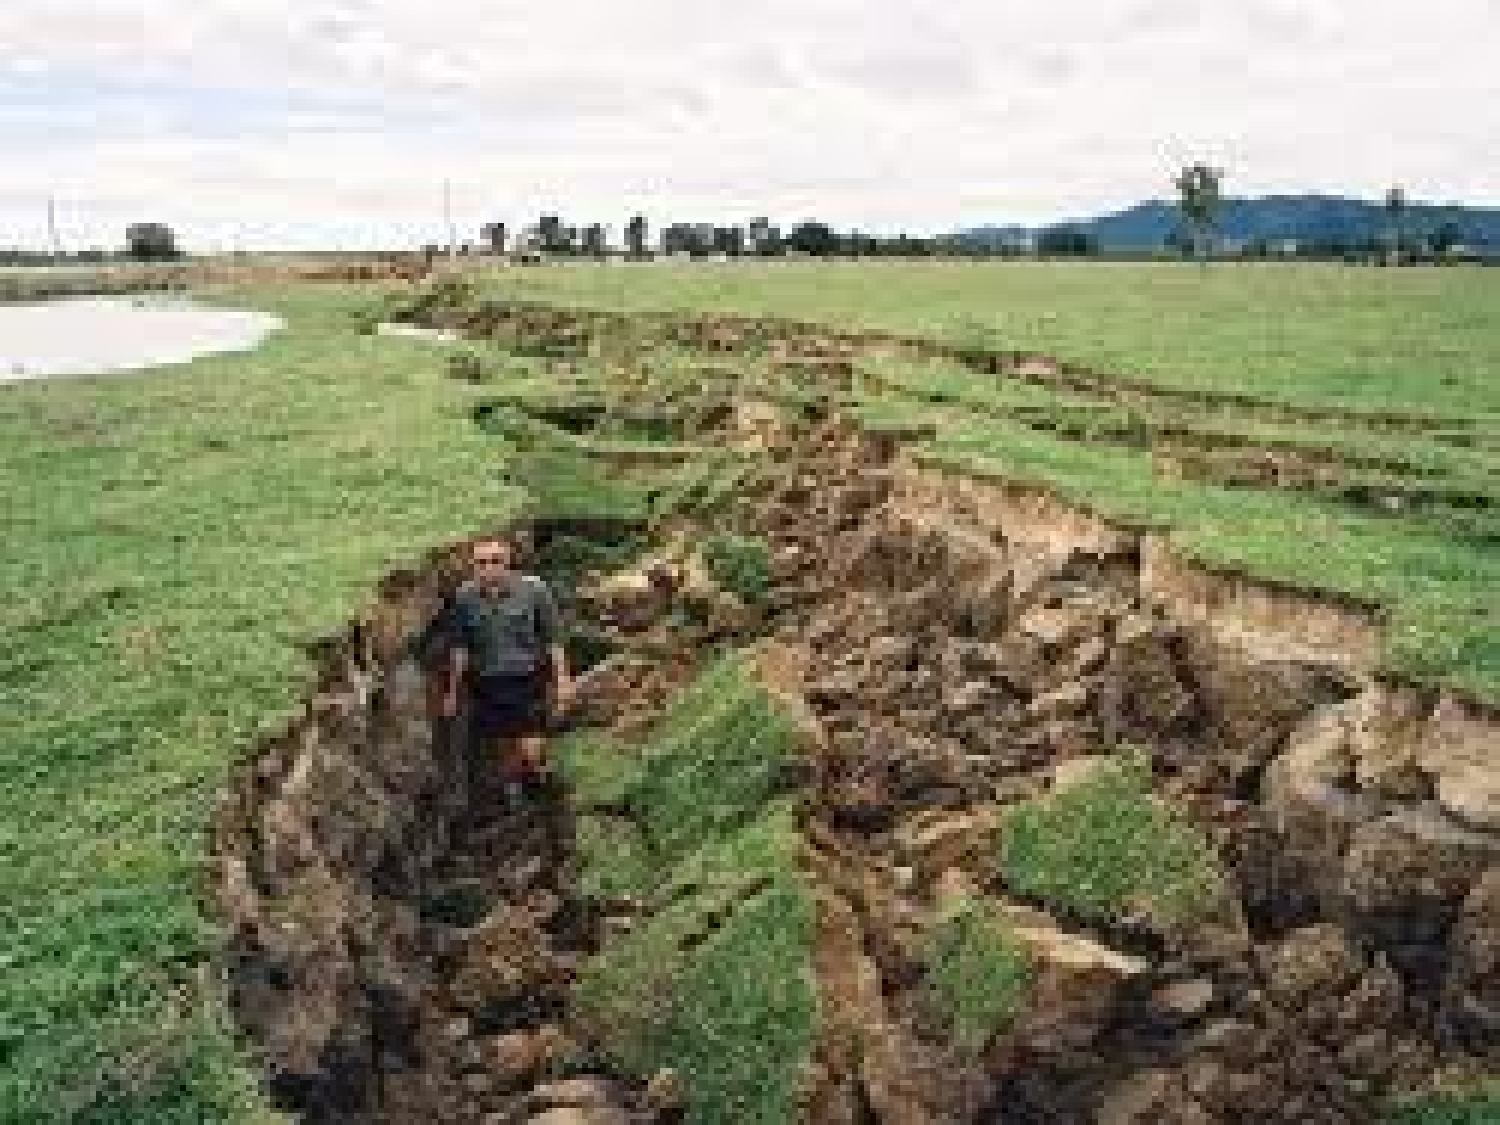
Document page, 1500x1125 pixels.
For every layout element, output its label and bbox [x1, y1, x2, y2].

list [0, 0, 1500, 1125]
